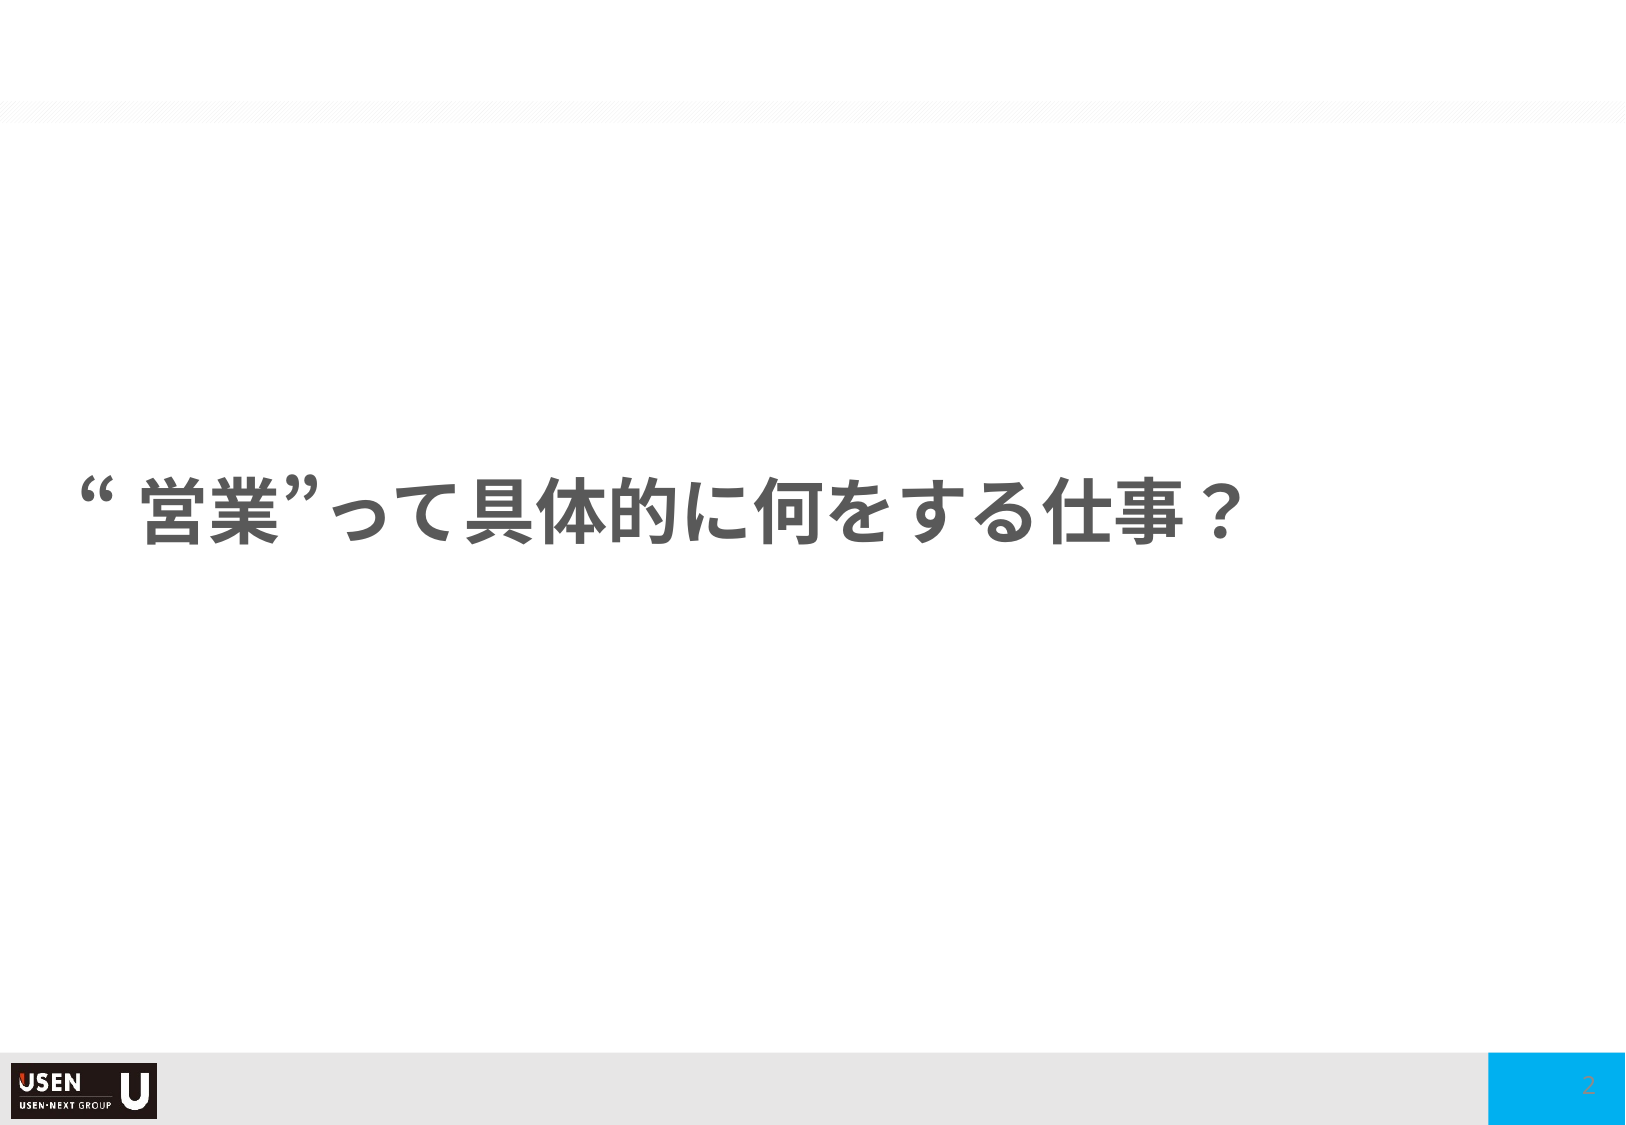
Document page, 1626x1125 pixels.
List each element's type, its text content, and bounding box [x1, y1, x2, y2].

slide_number 2 [1245, 1056, 1611, 1117]
text_box “営業”って具体的に何をする仕事？ [62, 458, 1294, 560]
picture [11, 1063, 157, 1119]
